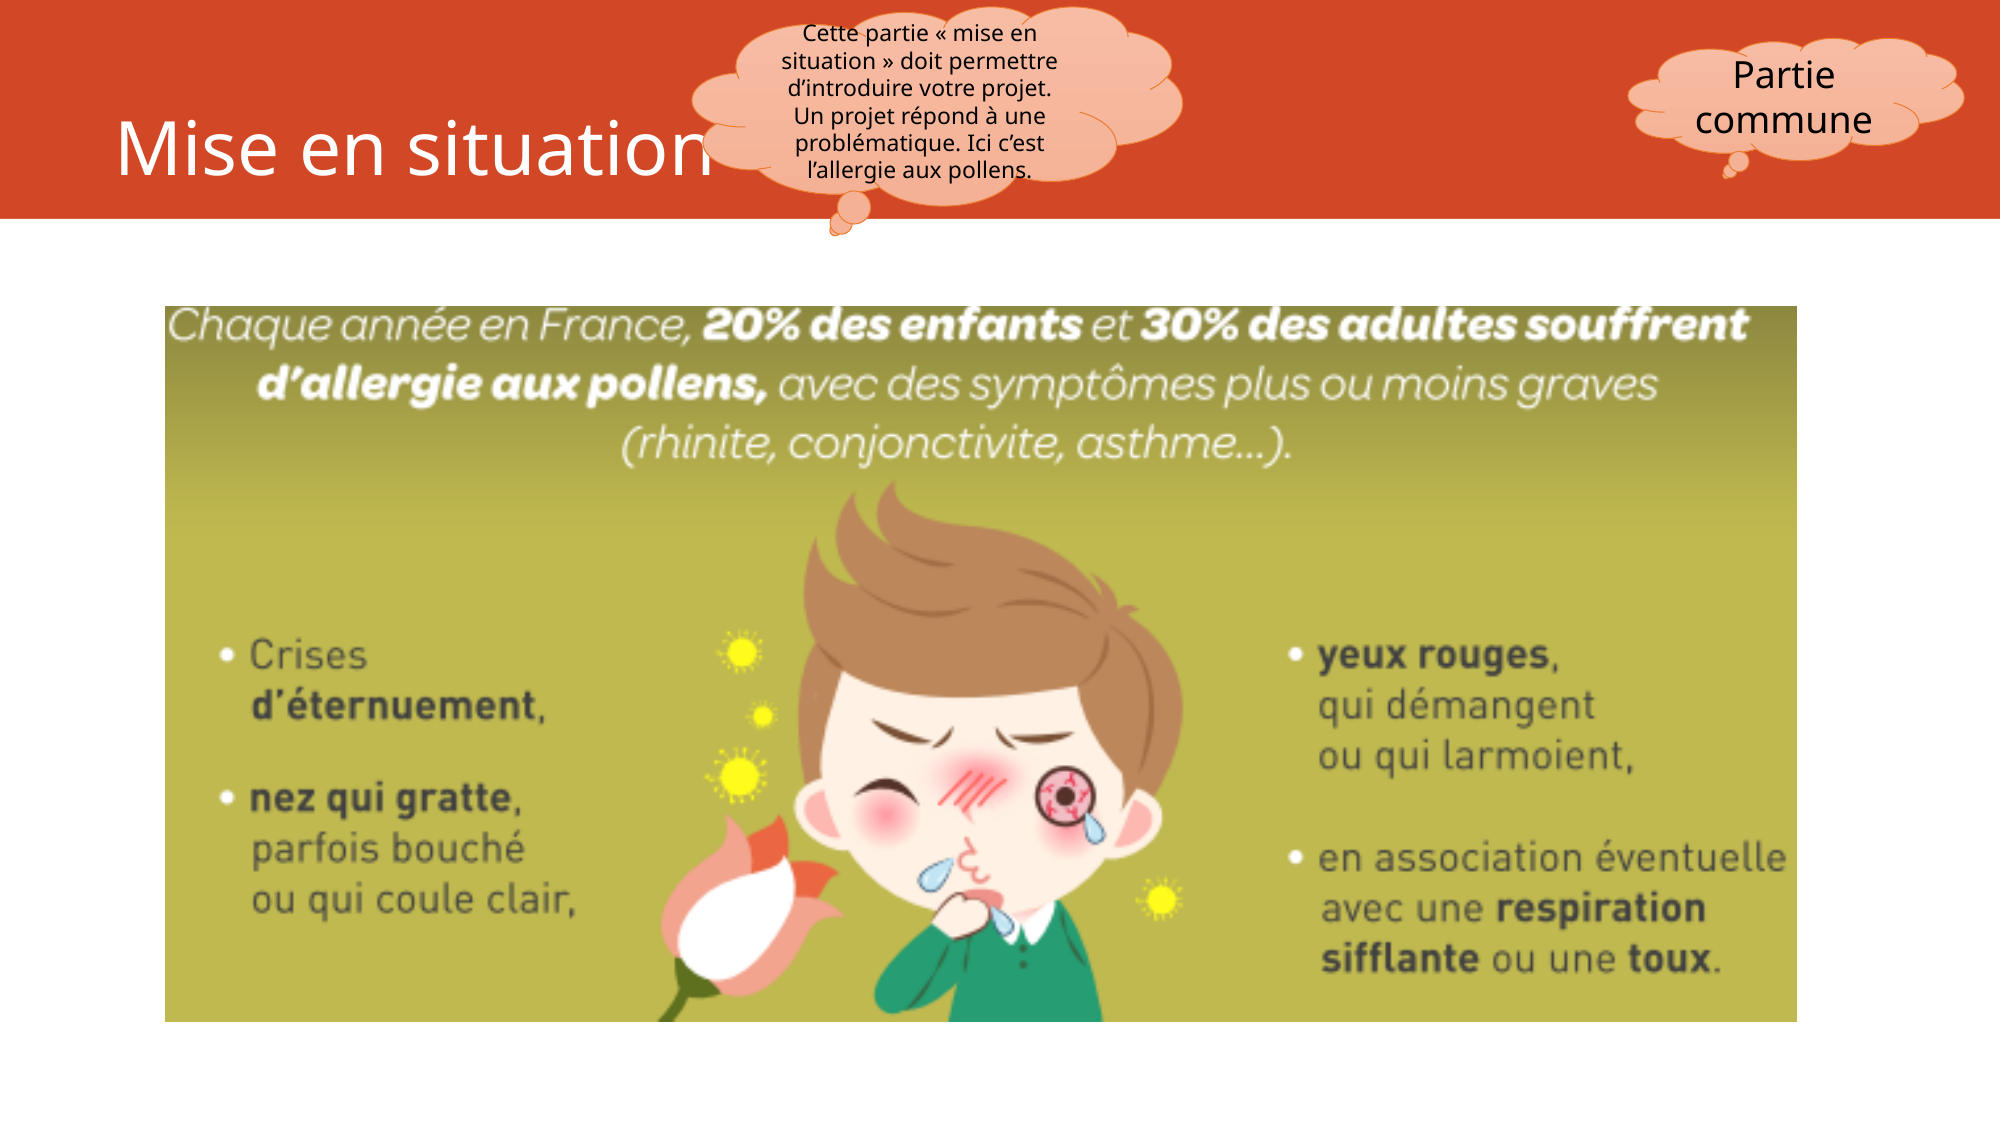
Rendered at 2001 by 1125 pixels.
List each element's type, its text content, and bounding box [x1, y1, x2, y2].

title Mise en situation [99, 0, 1863, 199]
text_box Partie commune [1627, 37, 1965, 180]
list [137, 299, 938, 1030]
picture [165, 306, 1797, 1022]
text_box Cette partie « mise en situation » doit permettre d’introduire votre projet. Un projet répond à une problématique. Ici c’est l’allergie aux pollens. [691, 6, 1184, 237]
